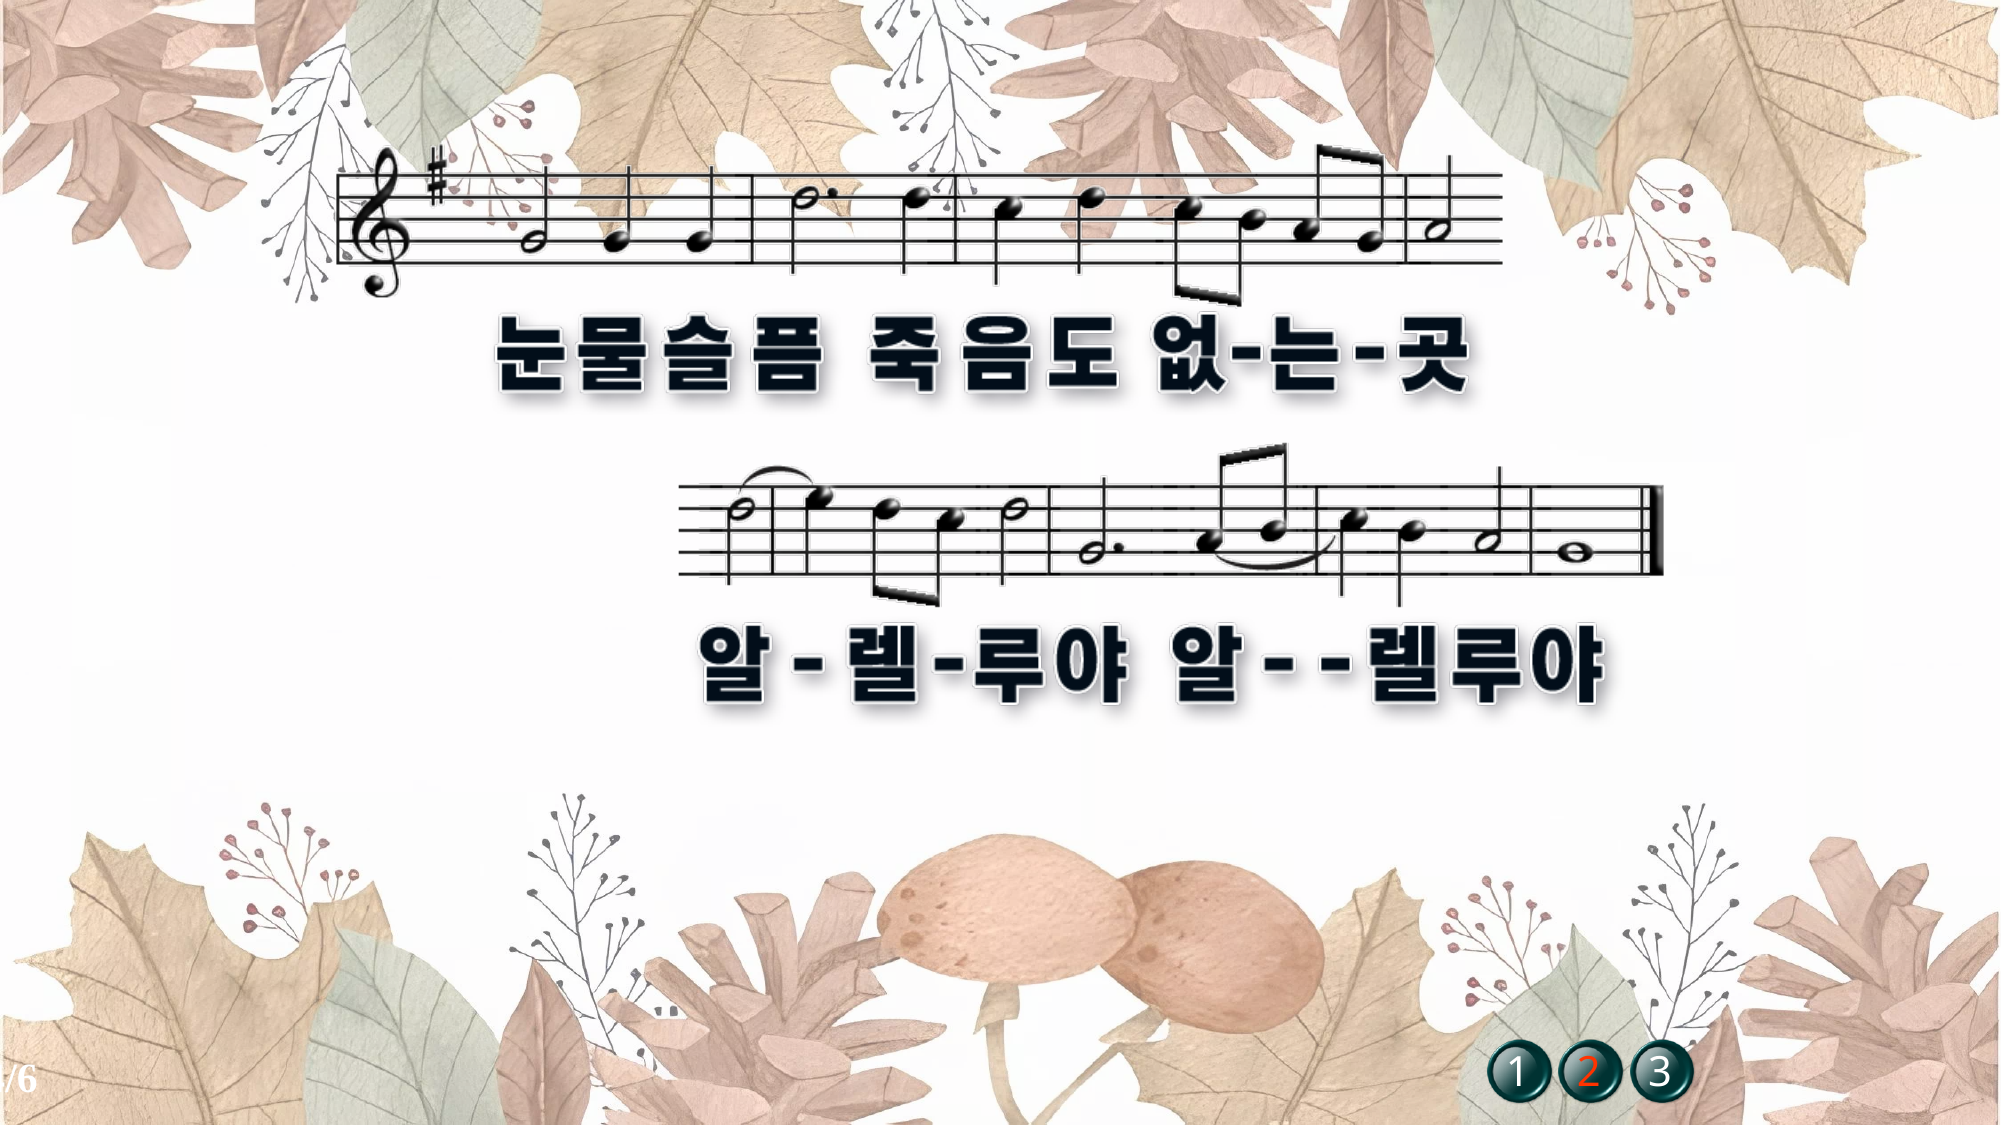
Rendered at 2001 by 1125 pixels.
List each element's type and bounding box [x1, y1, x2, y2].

text_box [1555, 1035, 1626, 1106]
text_box [1484, 1035, 1555, 1106]
picture [0, 0, 2001, 1125]
text_box [1627, 1035, 1697, 1106]
